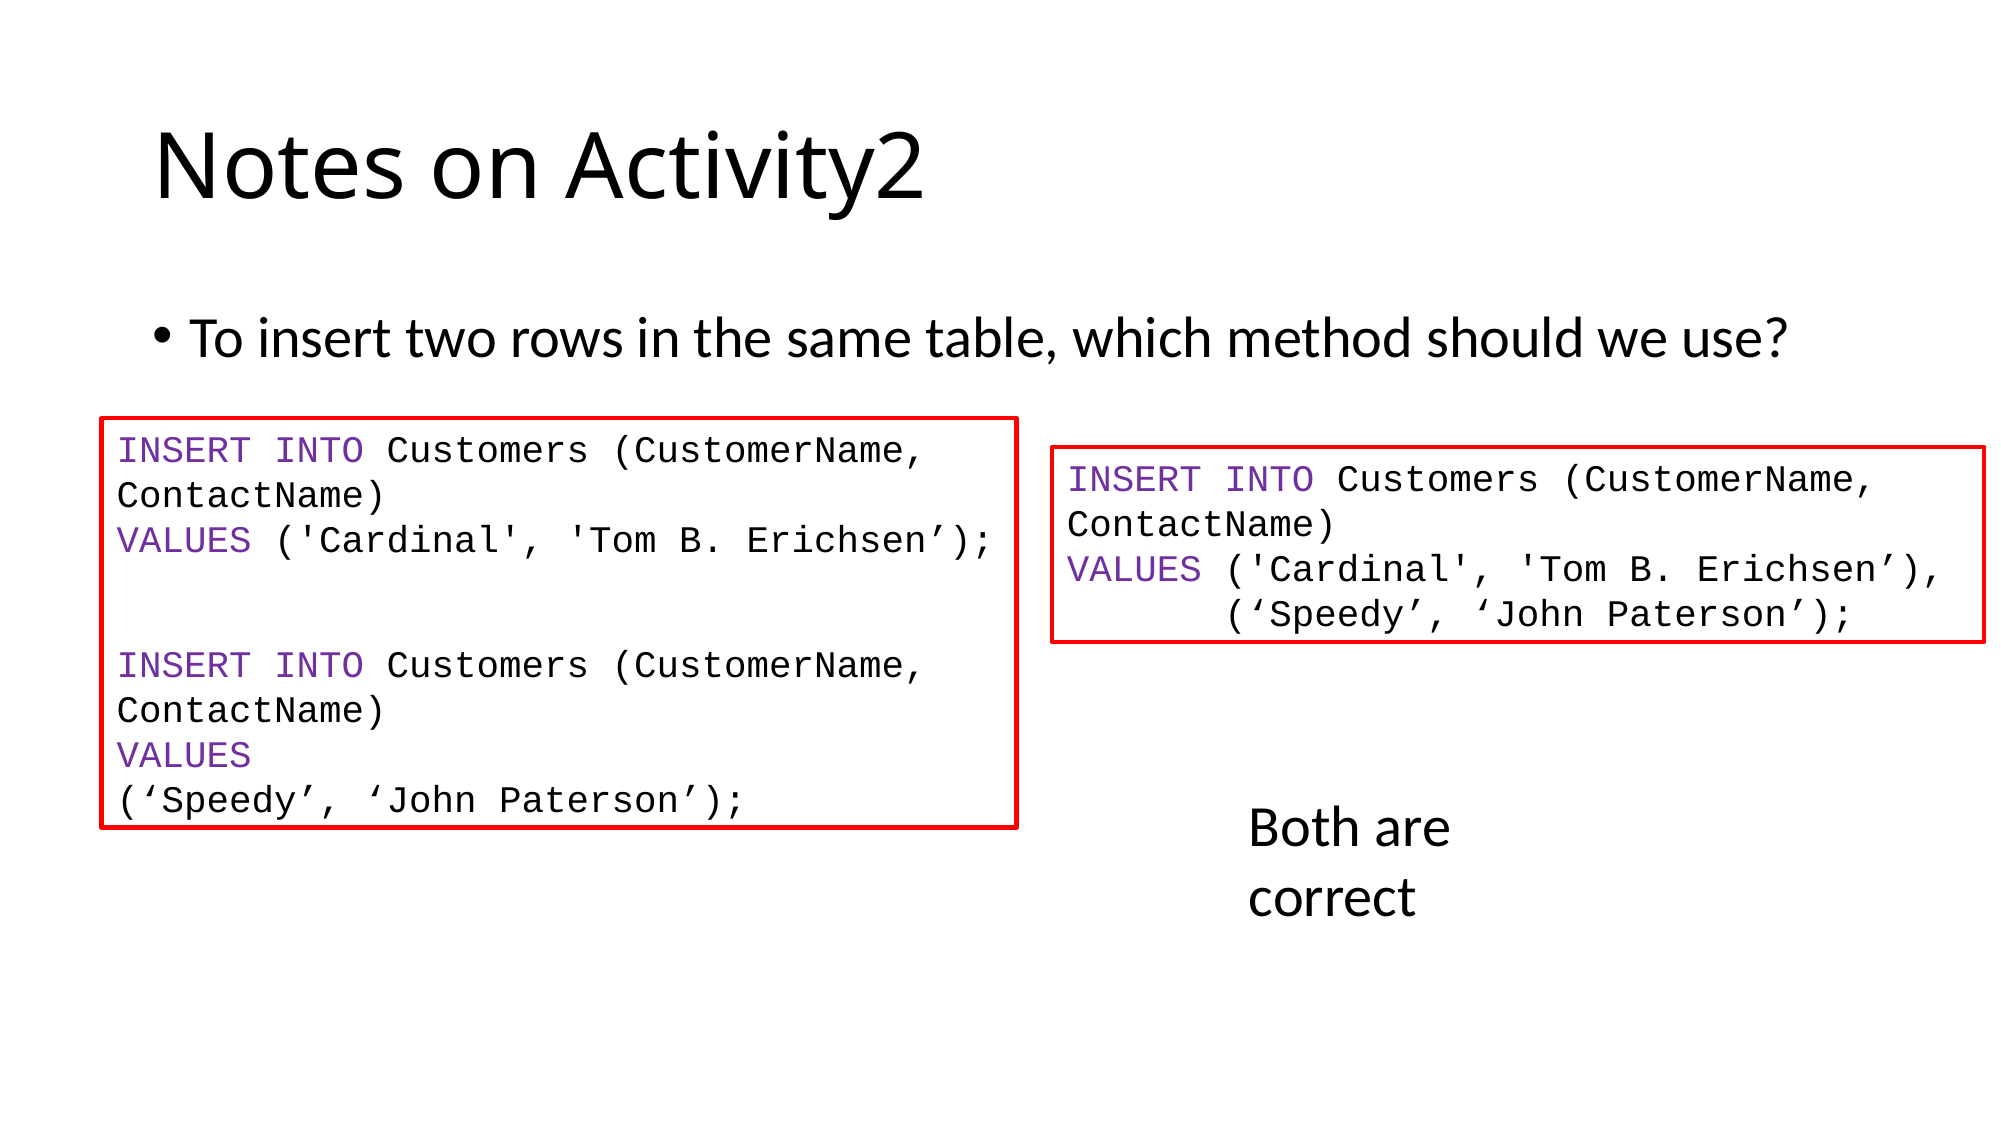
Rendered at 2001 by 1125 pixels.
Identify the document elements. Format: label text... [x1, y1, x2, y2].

text_box Both are correct [1234, 780, 1645, 936]
list To insert two rows in the same table, which method should we use? [137, 299, 1863, 1014]
text_box INSERT INTO Customers (CustomerName, ContactName) VALUES ('Cardinal', 'Tom B. Erichsen’); INSERT INTO Customers (CustomerName, ContactName) VALUES (‘Speedy’, ‘John Paterson’); [101, 418, 1017, 828]
text_box INSERT INTO Customers (CustomerName, ContactName) VALUES ('Cardinal', 'Tom B. Erichsen’), (‘Speedy’, ‘John Paterson’); [1052, 447, 1985, 642]
title Notes on Activity2 [137, 59, 1863, 278]
